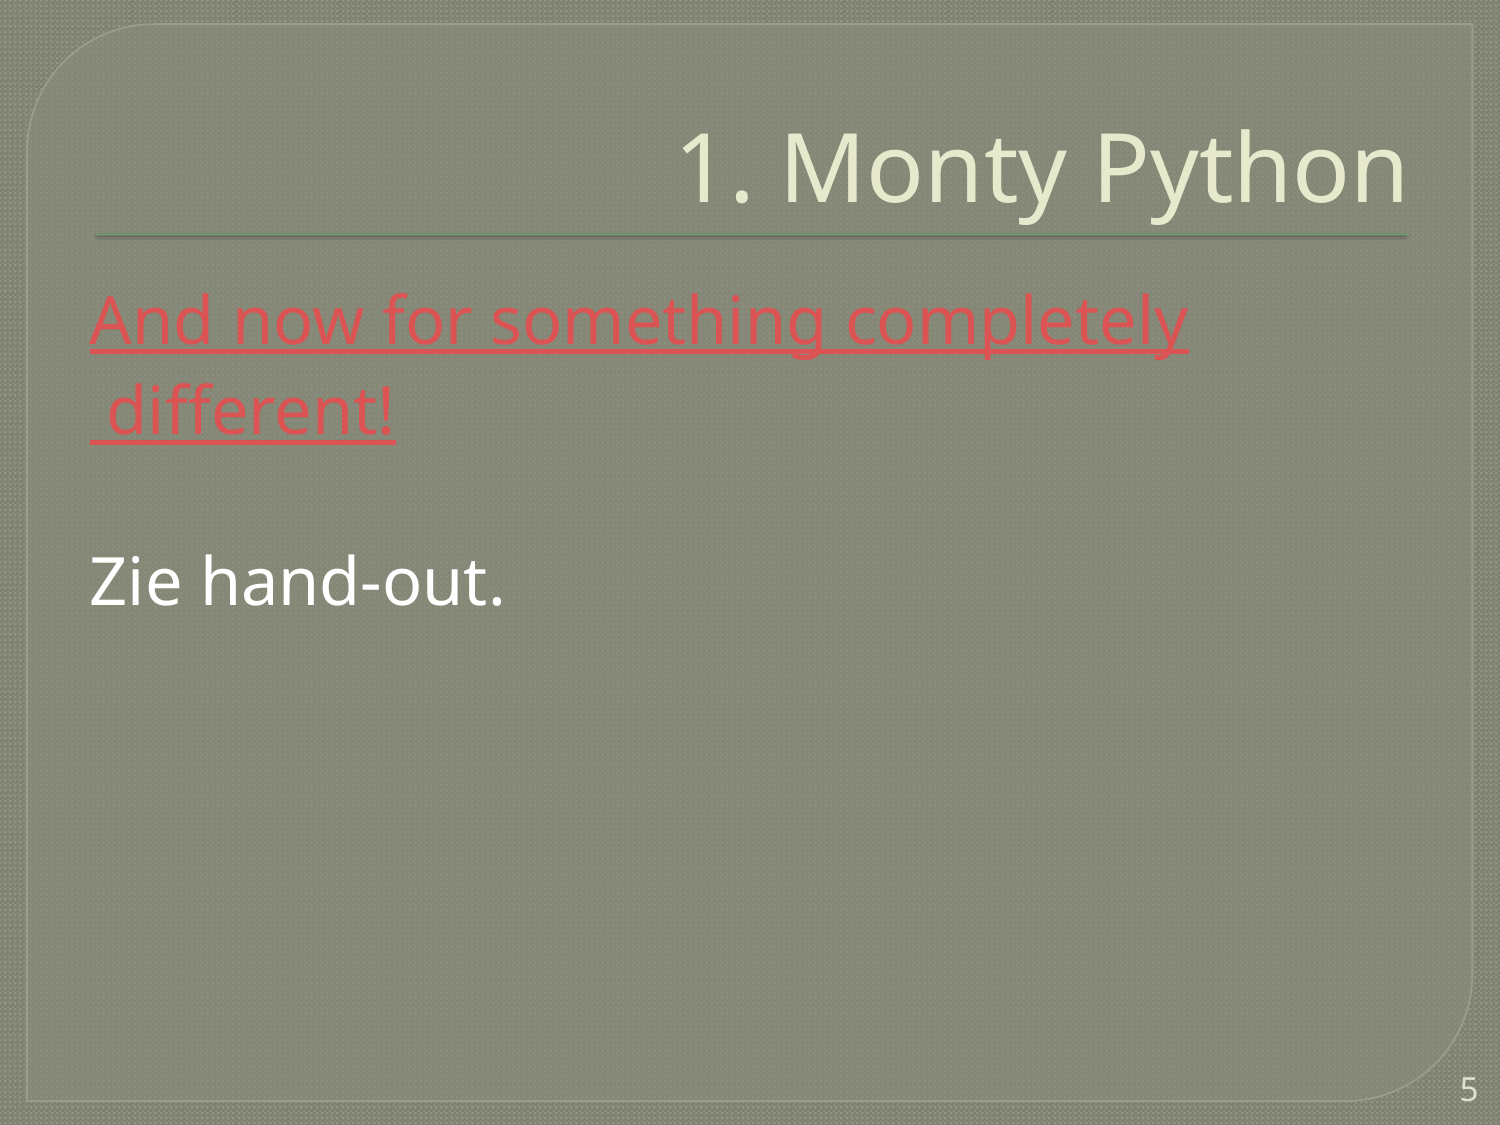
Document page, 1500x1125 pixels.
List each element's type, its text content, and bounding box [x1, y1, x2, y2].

title 1. Monty Python [75, 41, 1425, 230]
list And now for something completely different! Zie hand-out. [75, 270, 1425, 1013]
slide_number 5 [1417, 1068, 1494, 1114]
